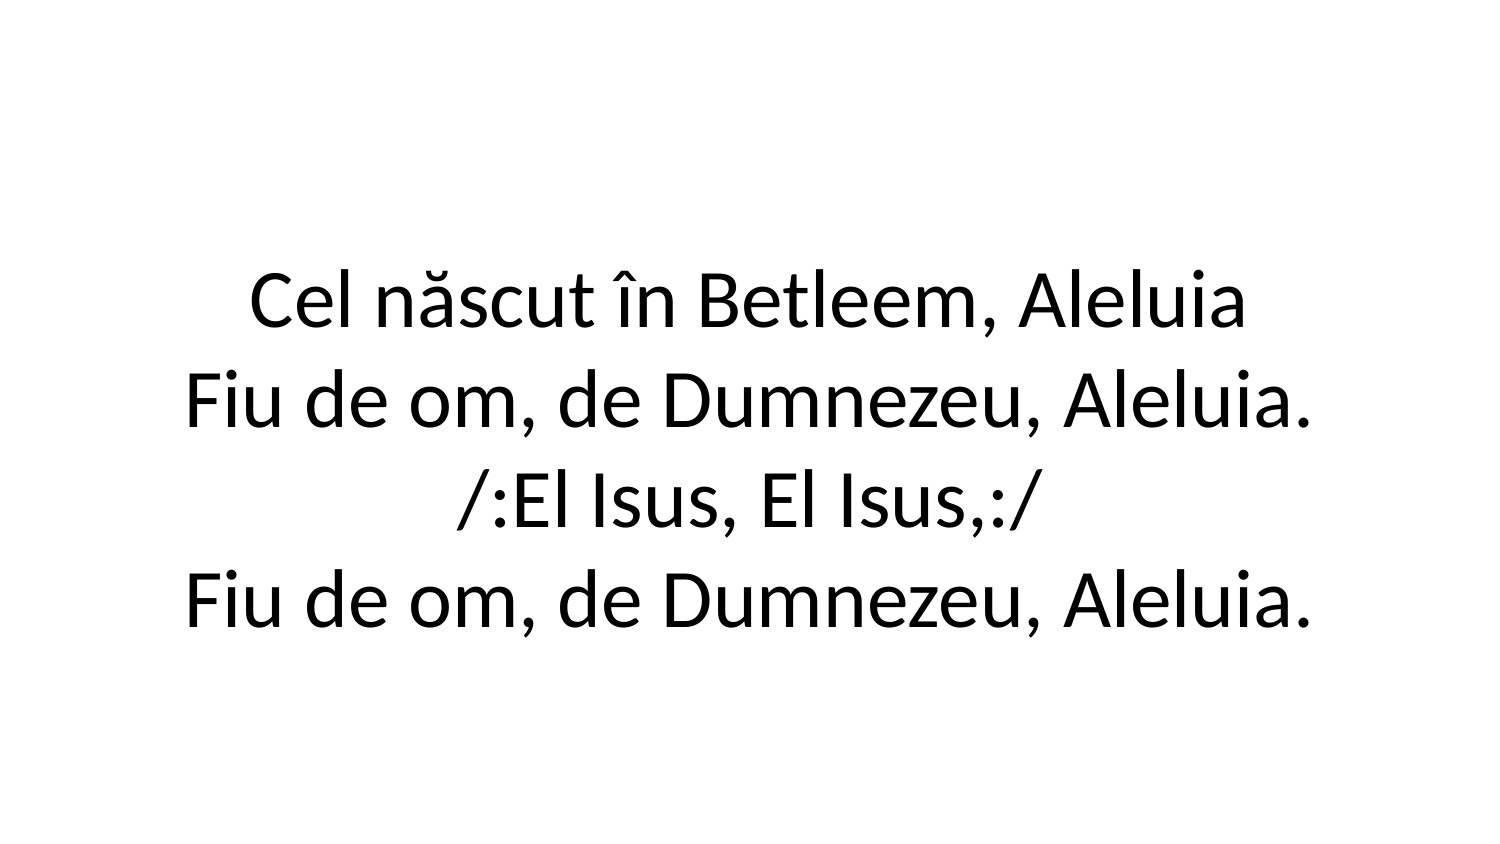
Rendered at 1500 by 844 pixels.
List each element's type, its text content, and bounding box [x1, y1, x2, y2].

text_box Cel născut în Betleem, Aleluia Fiu de om, de Dumnezeu, Aleluia. /:El Isus, El Isus,:/ Fiu de om, de Dumnezeu, Aleluia. [169, 192, 1331, 652]
